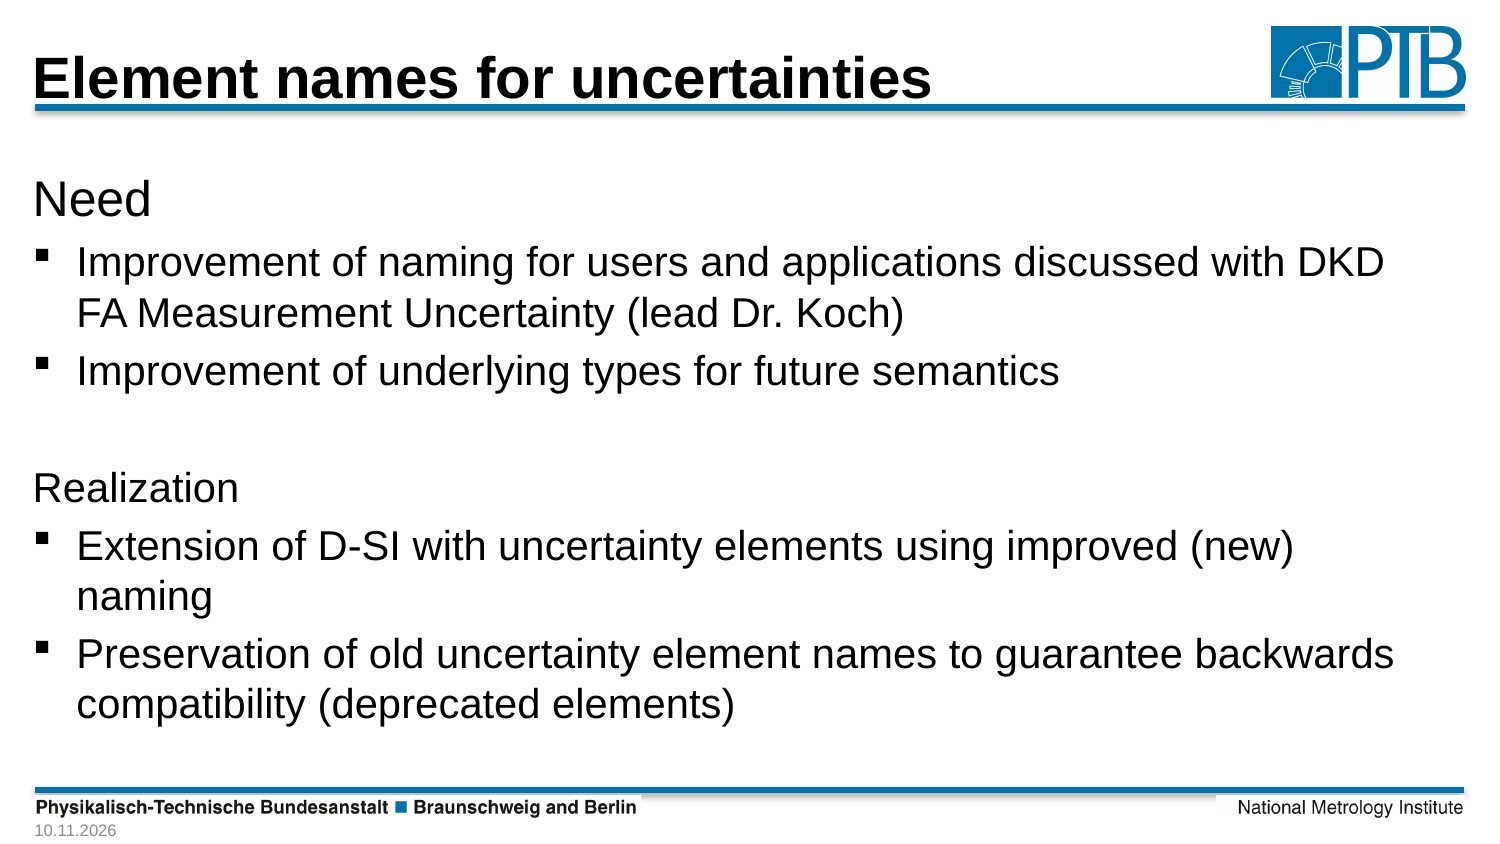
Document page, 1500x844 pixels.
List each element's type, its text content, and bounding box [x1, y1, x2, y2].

title Element names for uncertainties [17, 26, 1459, 123]
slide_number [19, 815, 669, 844]
picture [1459, 26, 1467, 75]
list Need Improvement of naming for users and applications discussed with DKD FA Measurement Uncertainty (lead Dr. Koch) Improvement of underlying types for future semantics Realization Extension of D-SI with uncertainty elements using improved (new) naming Preservation of old uncertainty element names to guarantee backwards compatibility (deprecated elements) [17, 159, 1459, 780]
picture [1459, 80, 1467, 98]
picture [33, 795, 641, 815]
picture [1216, 795, 1465, 819]
